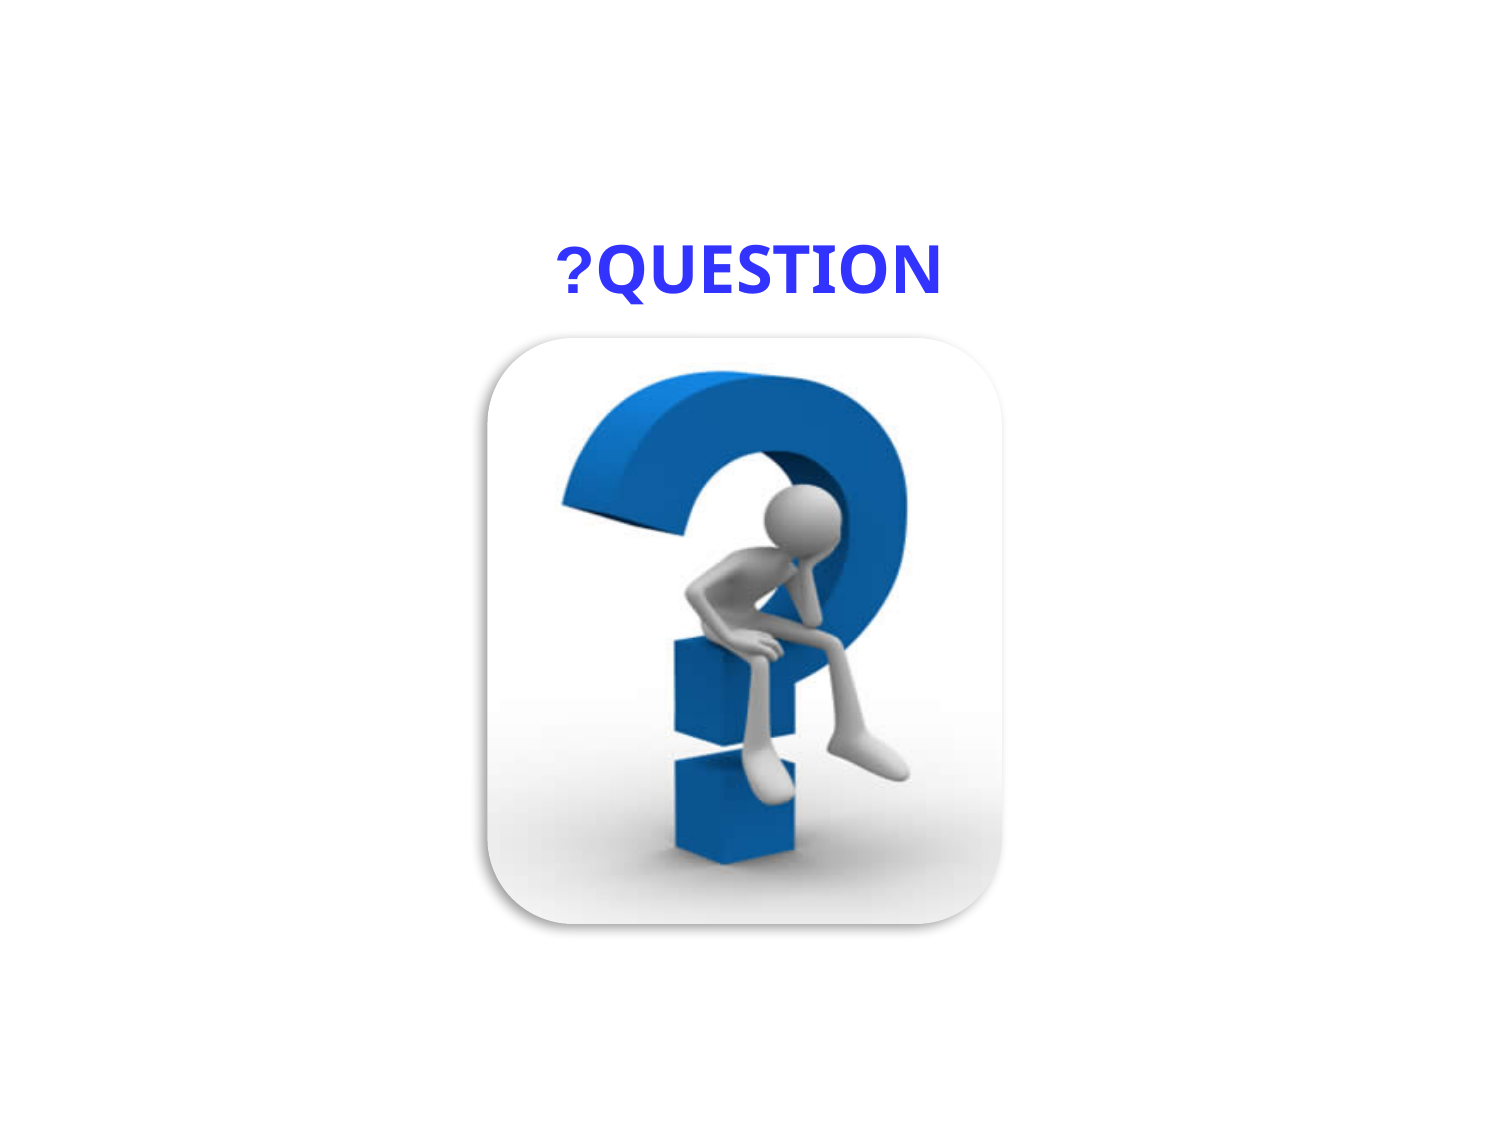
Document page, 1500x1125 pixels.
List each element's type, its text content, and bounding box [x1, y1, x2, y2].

text_box QUESTION? [0, 219, 1500, 315]
picture [487, 337, 1003, 925]
